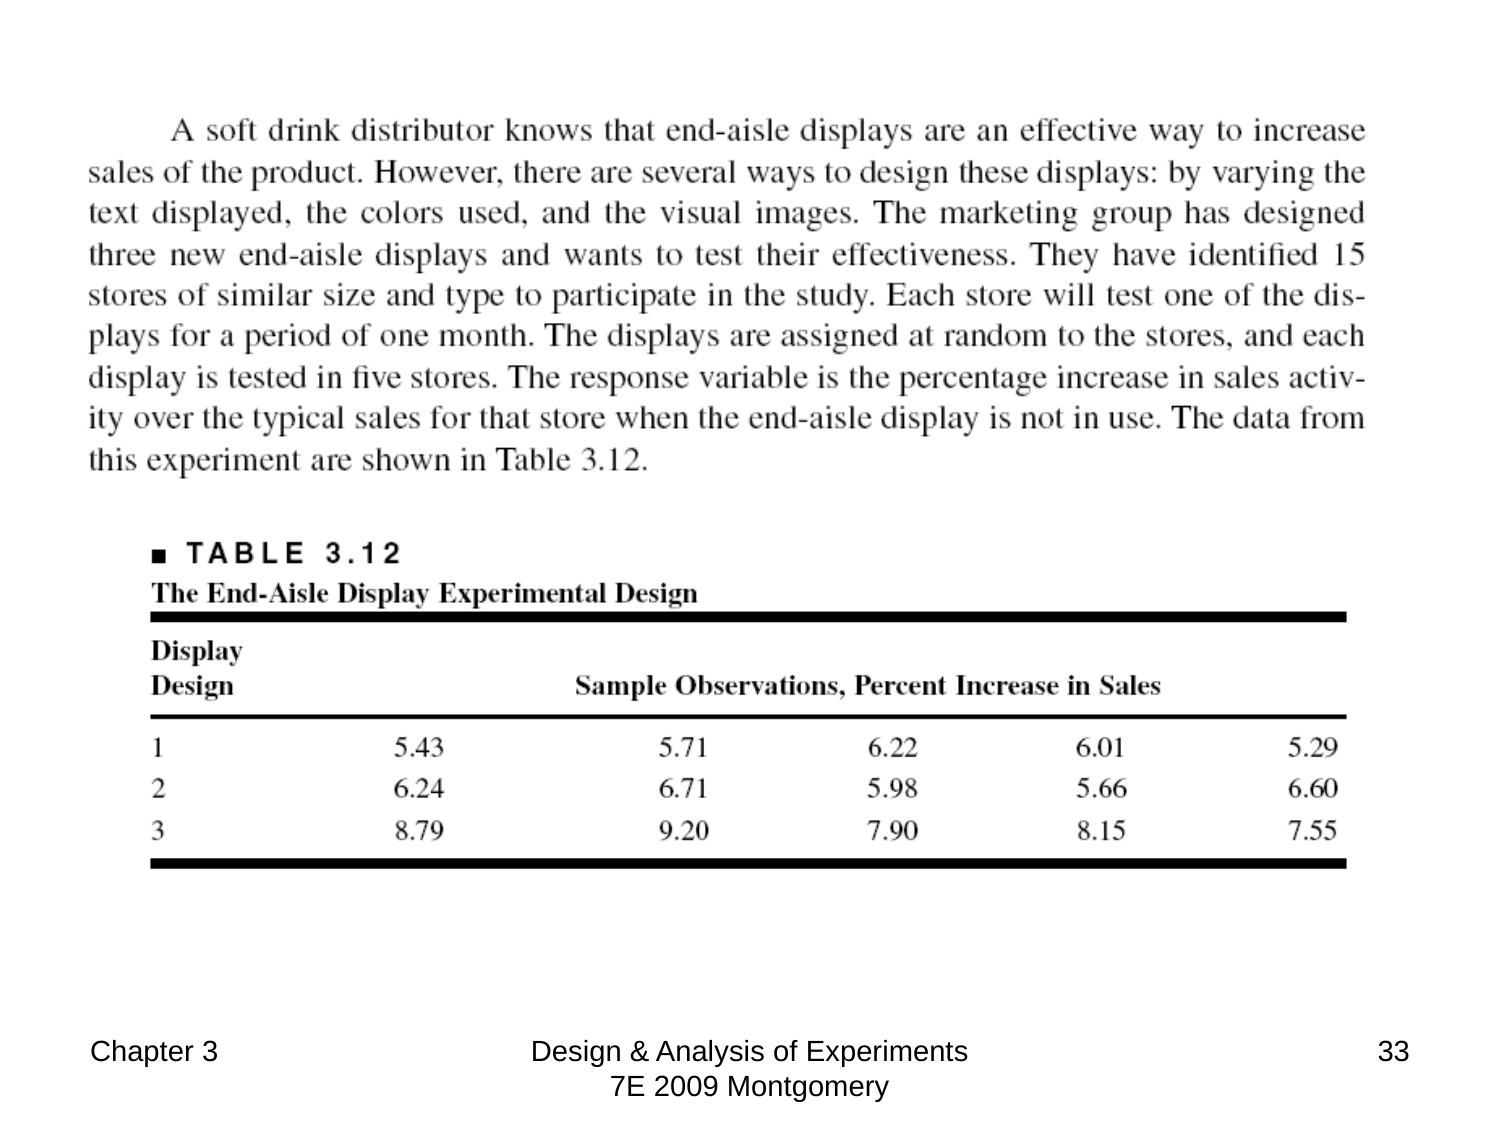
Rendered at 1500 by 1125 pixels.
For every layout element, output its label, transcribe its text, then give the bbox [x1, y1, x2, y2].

slide_number 33 [1074, 1024, 1426, 1103]
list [62, 112, 1413, 481]
footer Design & Analysis of Experiments 7E 2009 Montgomery [512, 1024, 988, 1103]
slide_number Chapter 3 [74, 1024, 426, 1103]
picture [87, 512, 1409, 919]
